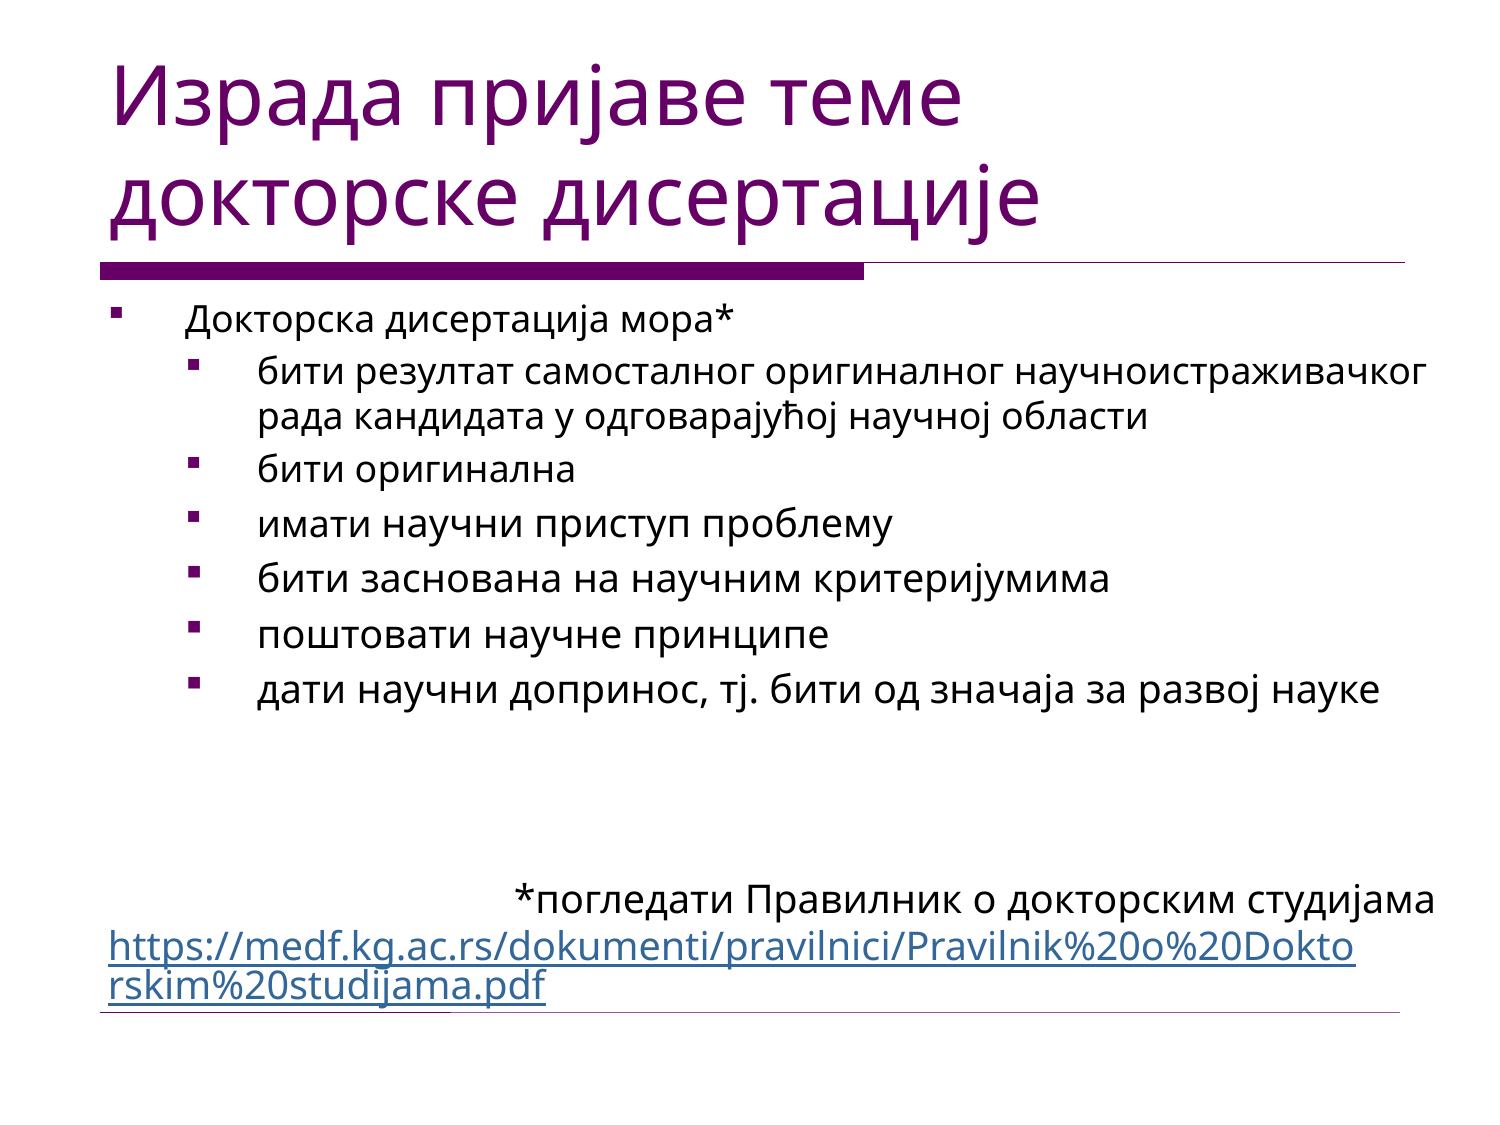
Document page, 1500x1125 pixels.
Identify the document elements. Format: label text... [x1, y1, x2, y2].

list Докторска дисертација мора* бити резултат самосталног оригиналног научноистраживачког рада кандидата у одговарајућој научној области бити оригинална имати научни приступ проблему бити заснована на научним критеријумима поштовати научне принципе дати научни допринос, тј. бити од значаја за развој науке *погледати Правилник о докторским студијама https://medf.kg.ac.rs/dokumenti/pravilnici/Pravilnik%20o%20Doktorskim%20studijama.pdf [92, 287, 1463, 988]
title Израда пријаве теме докторске дисертације [93, 49, 1407, 250]
